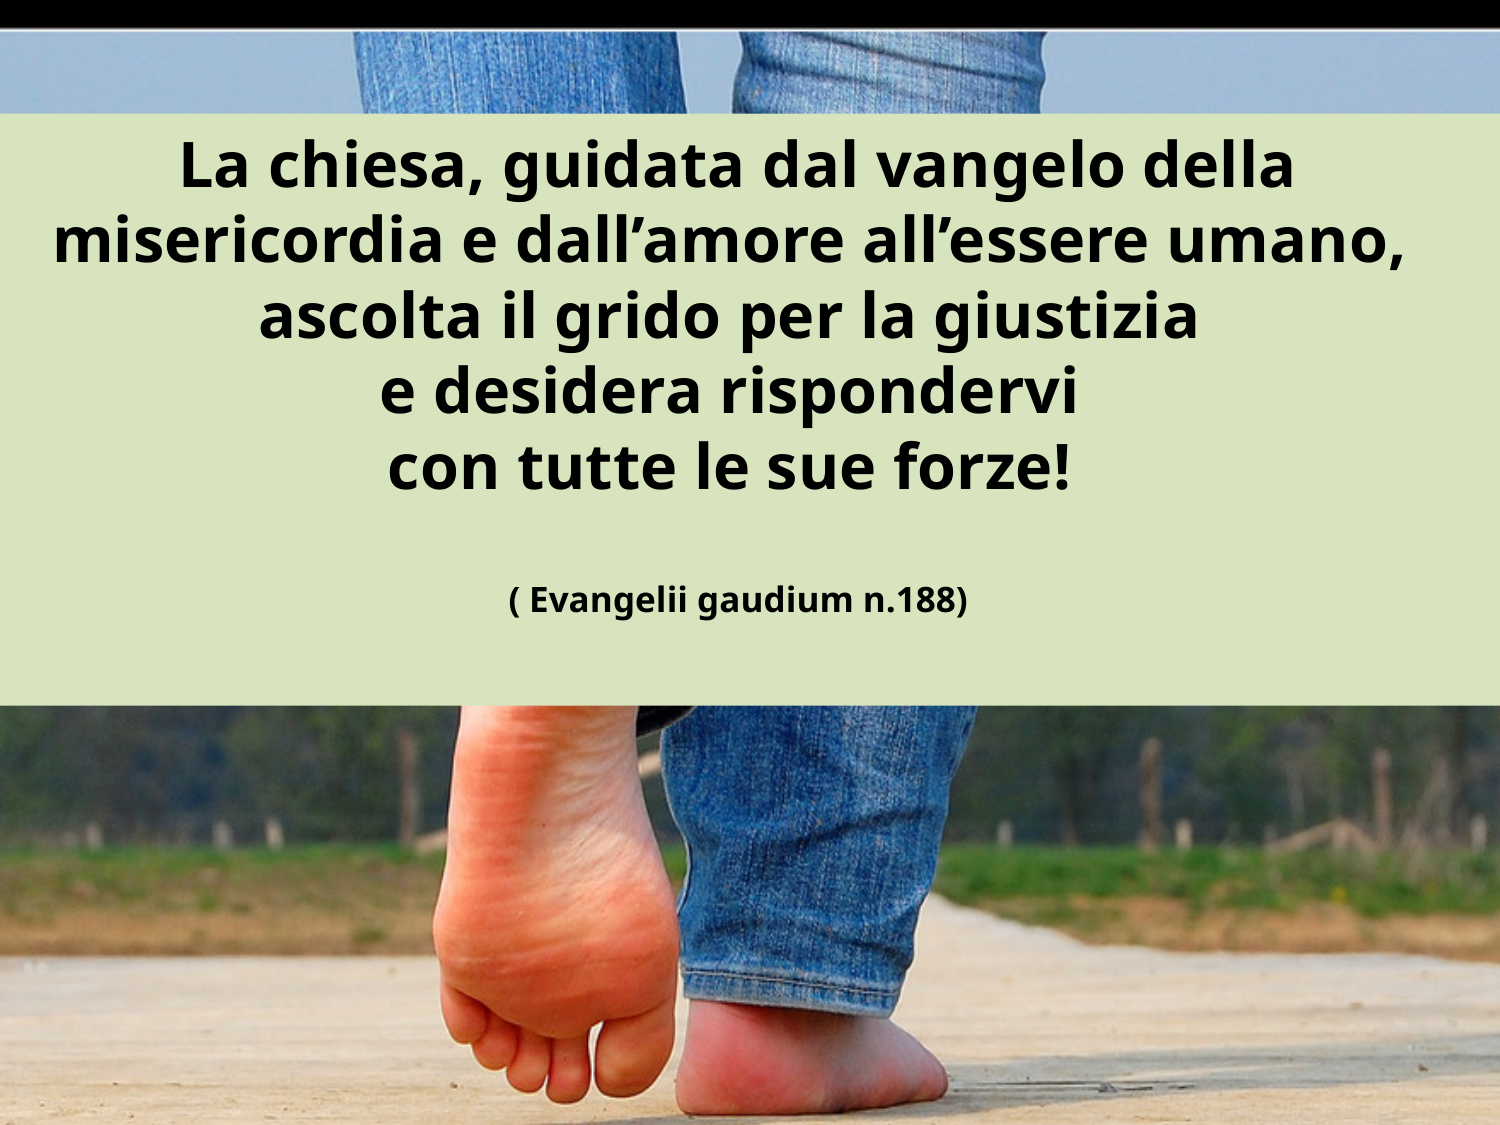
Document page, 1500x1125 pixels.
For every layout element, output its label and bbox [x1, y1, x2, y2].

list [0, 0, 1500, 1125]
